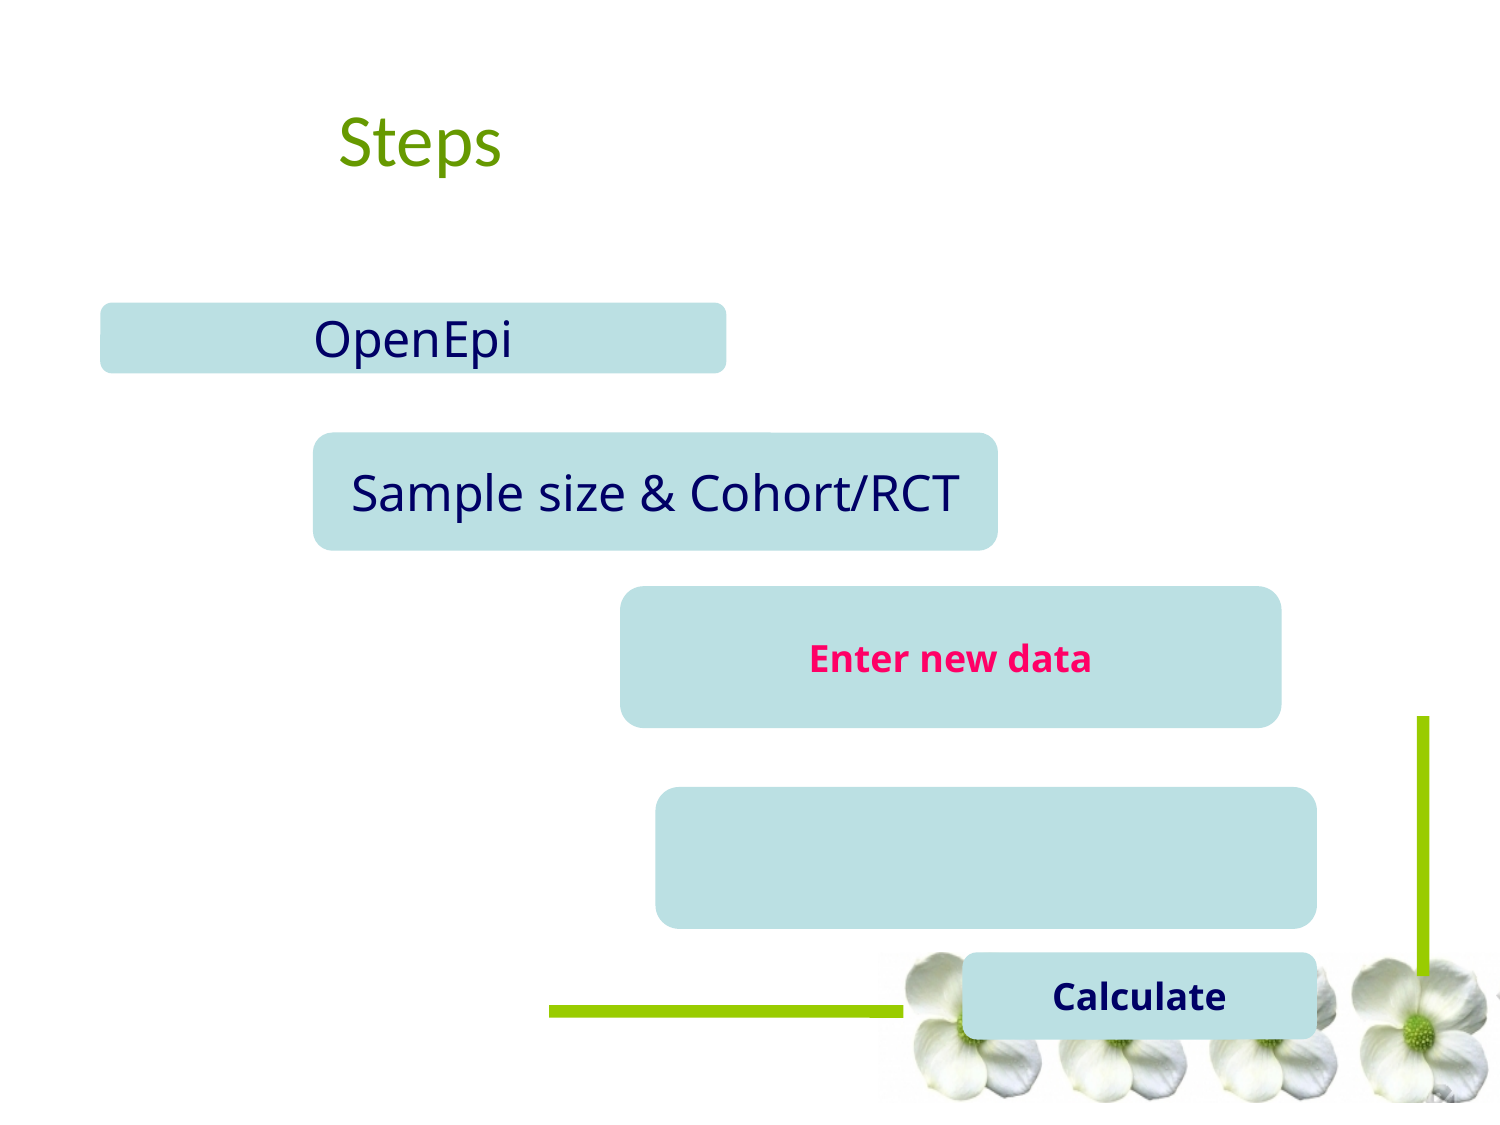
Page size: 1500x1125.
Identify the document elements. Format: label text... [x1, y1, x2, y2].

title Steps [76, 42, 764, 231]
text_box Calculate [962, 952, 1317, 1040]
text_box OpenEpi [100, 302, 727, 374]
text_box Sample size & Cohort/RCT [312, 432, 998, 551]
text_box [655, 786, 1317, 929]
text_box Enter new data [620, 586, 1282, 729]
picture [878, 952, 1500, 1103]
